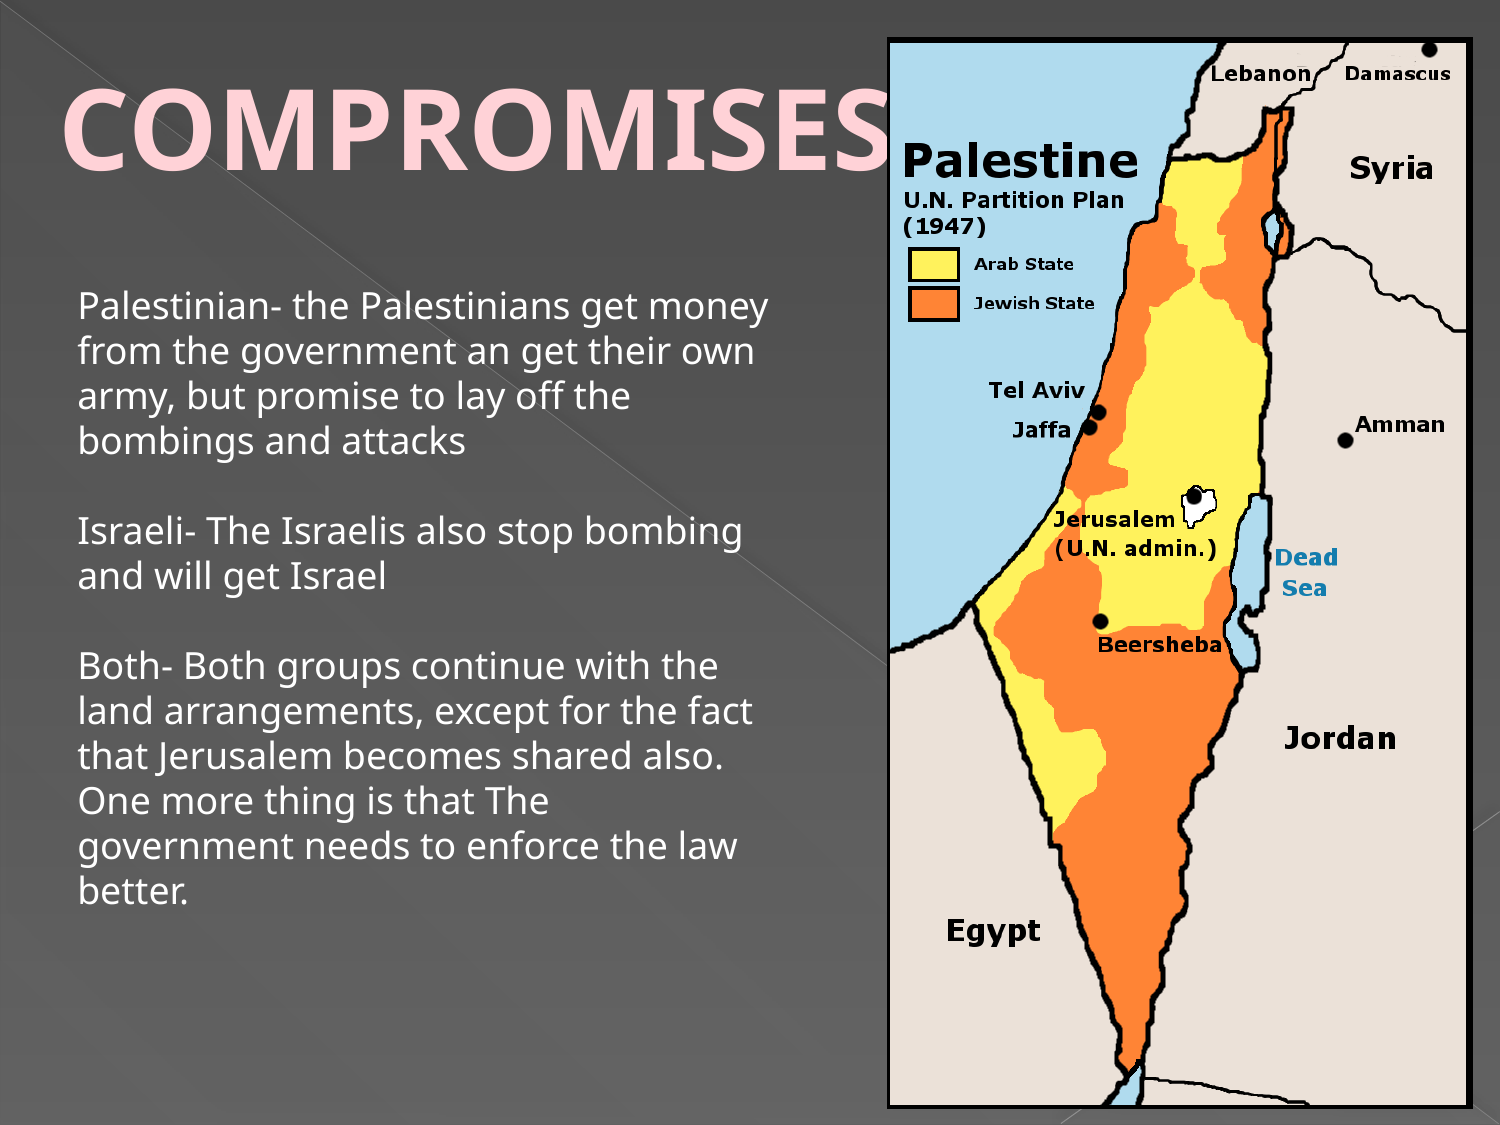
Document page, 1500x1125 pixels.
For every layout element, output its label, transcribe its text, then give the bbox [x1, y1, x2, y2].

picture [887, 37, 1474, 1109]
text_box COMPROMISES [43, 49, 877, 200]
text_box Palestinian- the Palestinians get money from the government an get their own army, but promise to lay off the bombings and attacks Israeli- The Israelis also stop bombing and will get Israel Both- Both groups continue with the land arrangements, except for the fact that Jerusalem becomes shared also. One more thing is that The government needs to enforce the law better. [62, 274, 788, 920]
